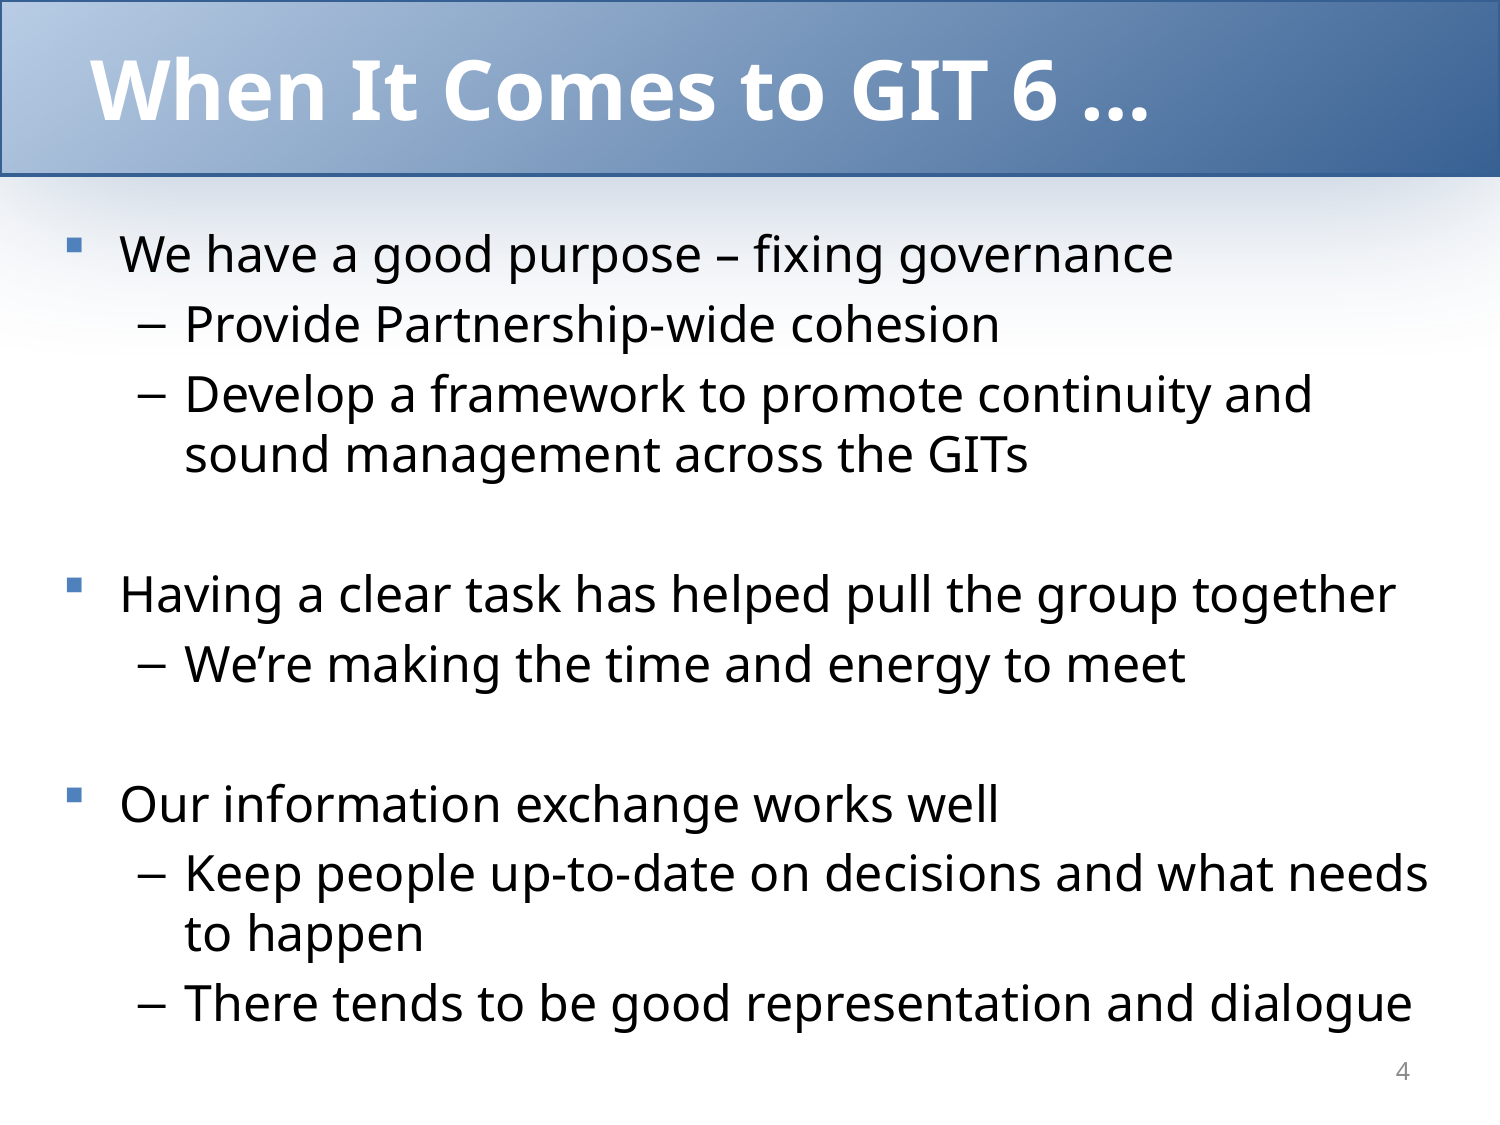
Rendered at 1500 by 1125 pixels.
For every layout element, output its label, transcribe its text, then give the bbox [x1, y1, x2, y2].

list We have a good purpose – fixing governance Provide Partnership-wide cohesion Develop a framework to promote continuity and sound management across the GITs Having a clear task has helped pull the group together We’re making the time and energy to meet Our information exchange works well Keep people up-to-date on decisions and what needs to happen There tends to be good representation and dialogue [47, 214, 1463, 1078]
slide_number 4 [1074, 1042, 1425, 1103]
title When It Comes to GIT 6 … [75, 0, 1350, 175]
